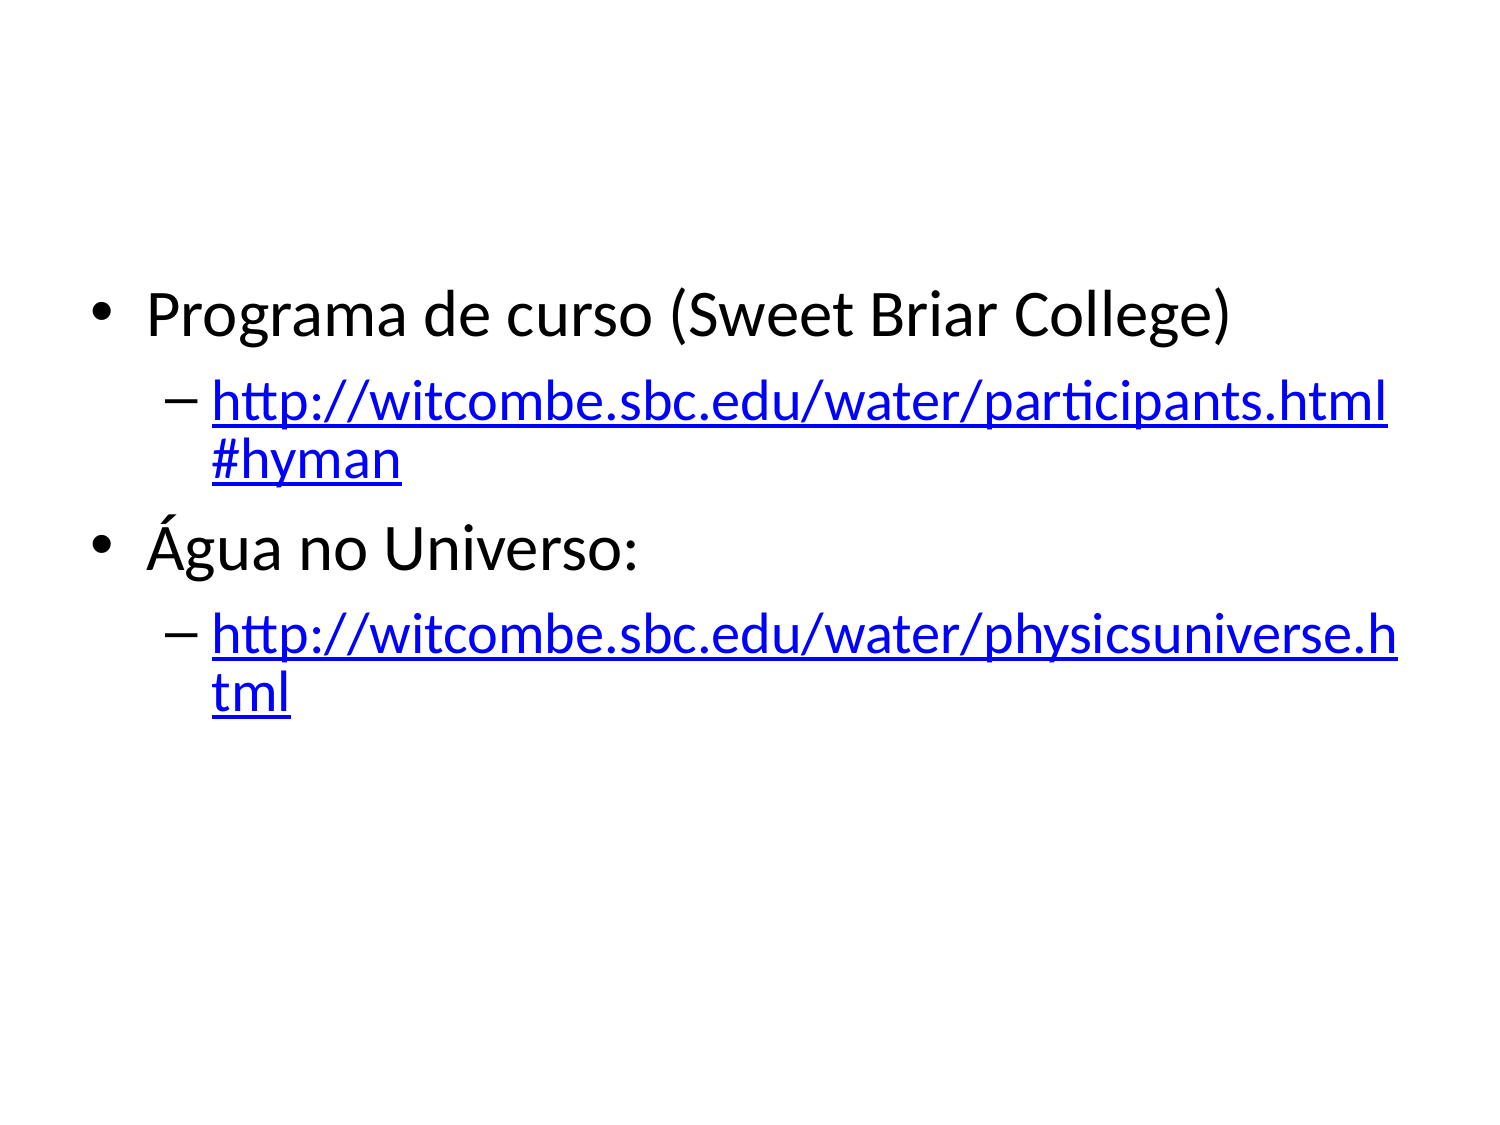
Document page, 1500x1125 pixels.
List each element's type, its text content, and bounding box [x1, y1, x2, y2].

list Programa de curso (Sweet Briar College) http://witcombe.sbc.edu/water/participants.html#hyman Água no Universo: http://witcombe.sbc.edu/water/physicsuniverse.html [74, 262, 1426, 1006]
